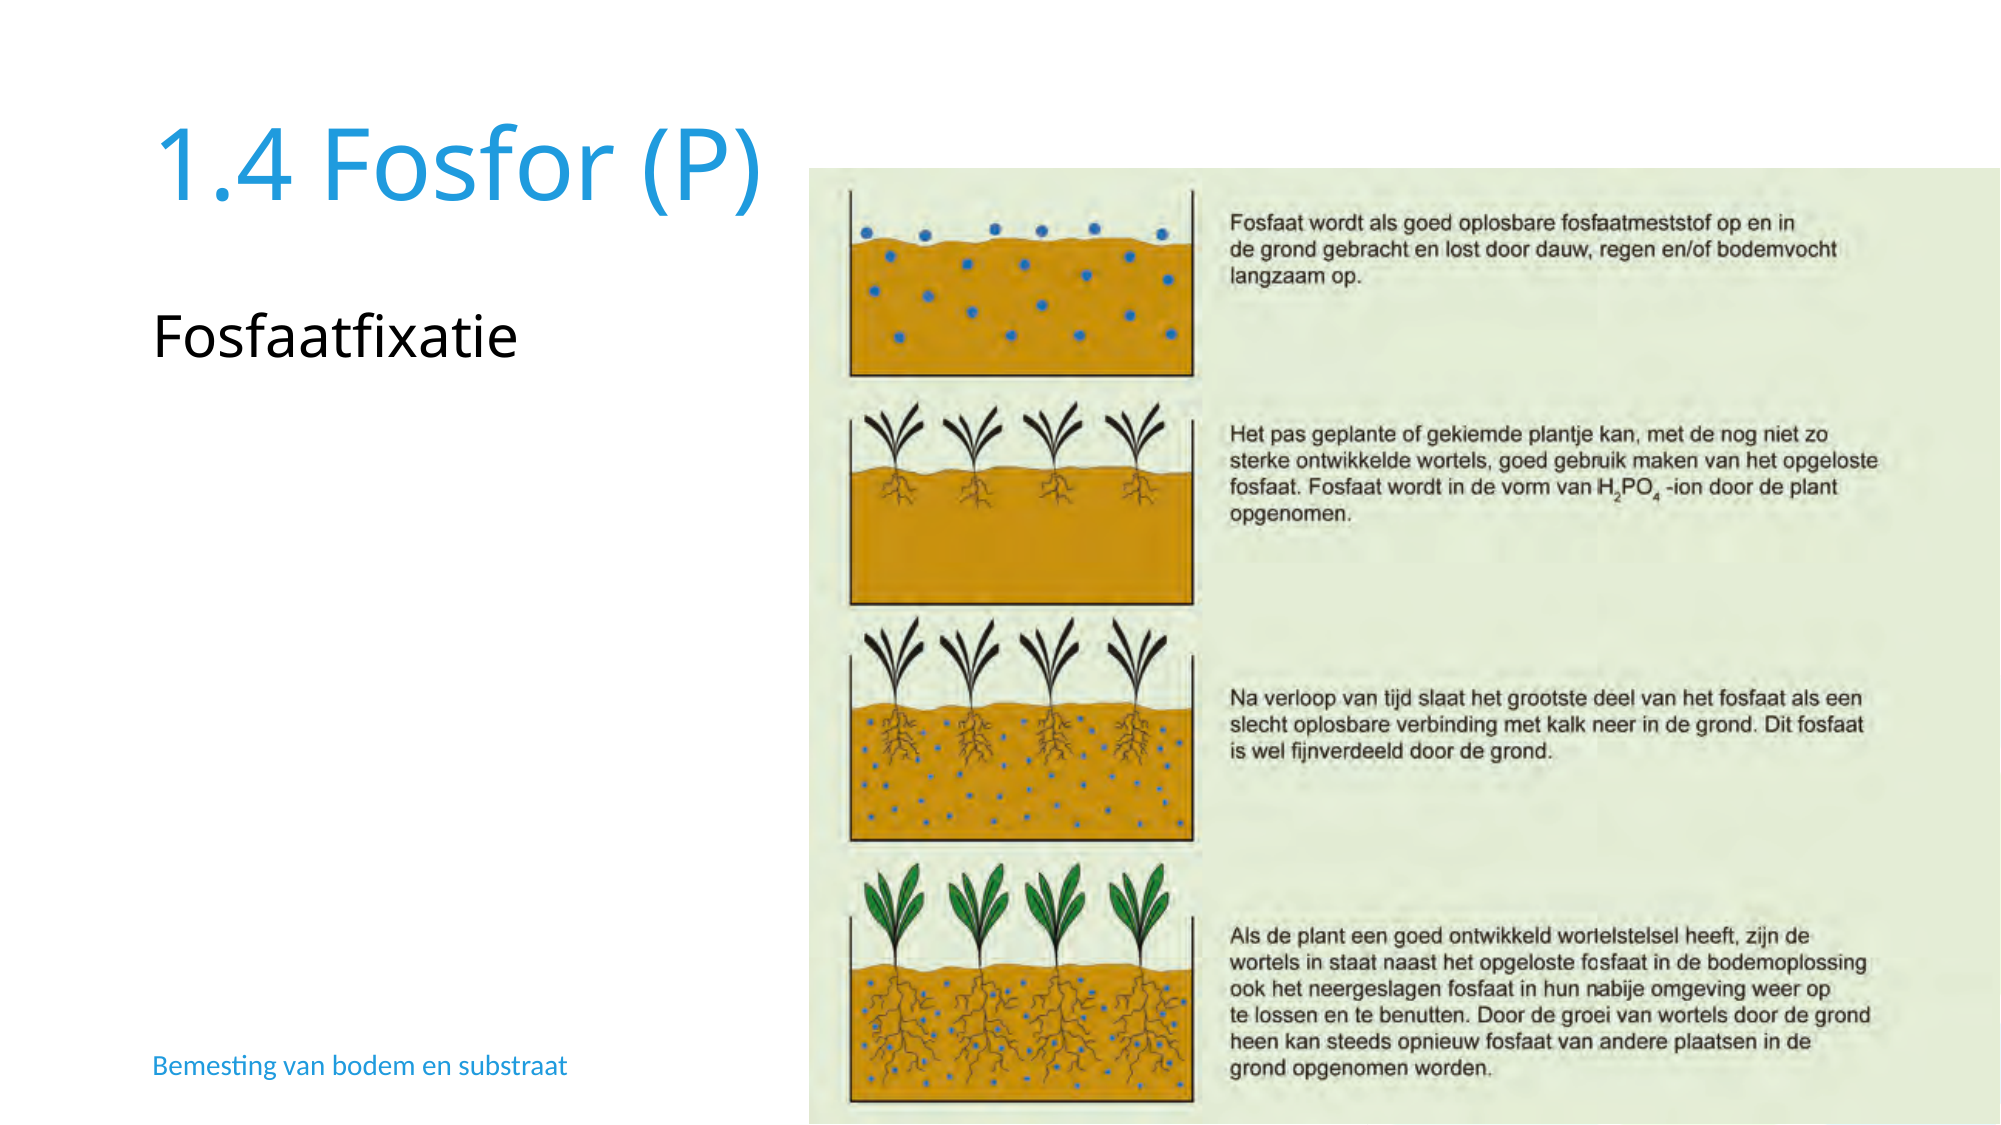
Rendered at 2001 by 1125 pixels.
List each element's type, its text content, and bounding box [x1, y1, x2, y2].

list Bemesting van bodem en substraat [137, 1042, 588, 1103]
picture [809, 168, 2000, 1124]
list Fosfaatfixatie [137, 299, 809, 1014]
title 1.4 Fosfor (P) [137, 59, 1863, 278]
